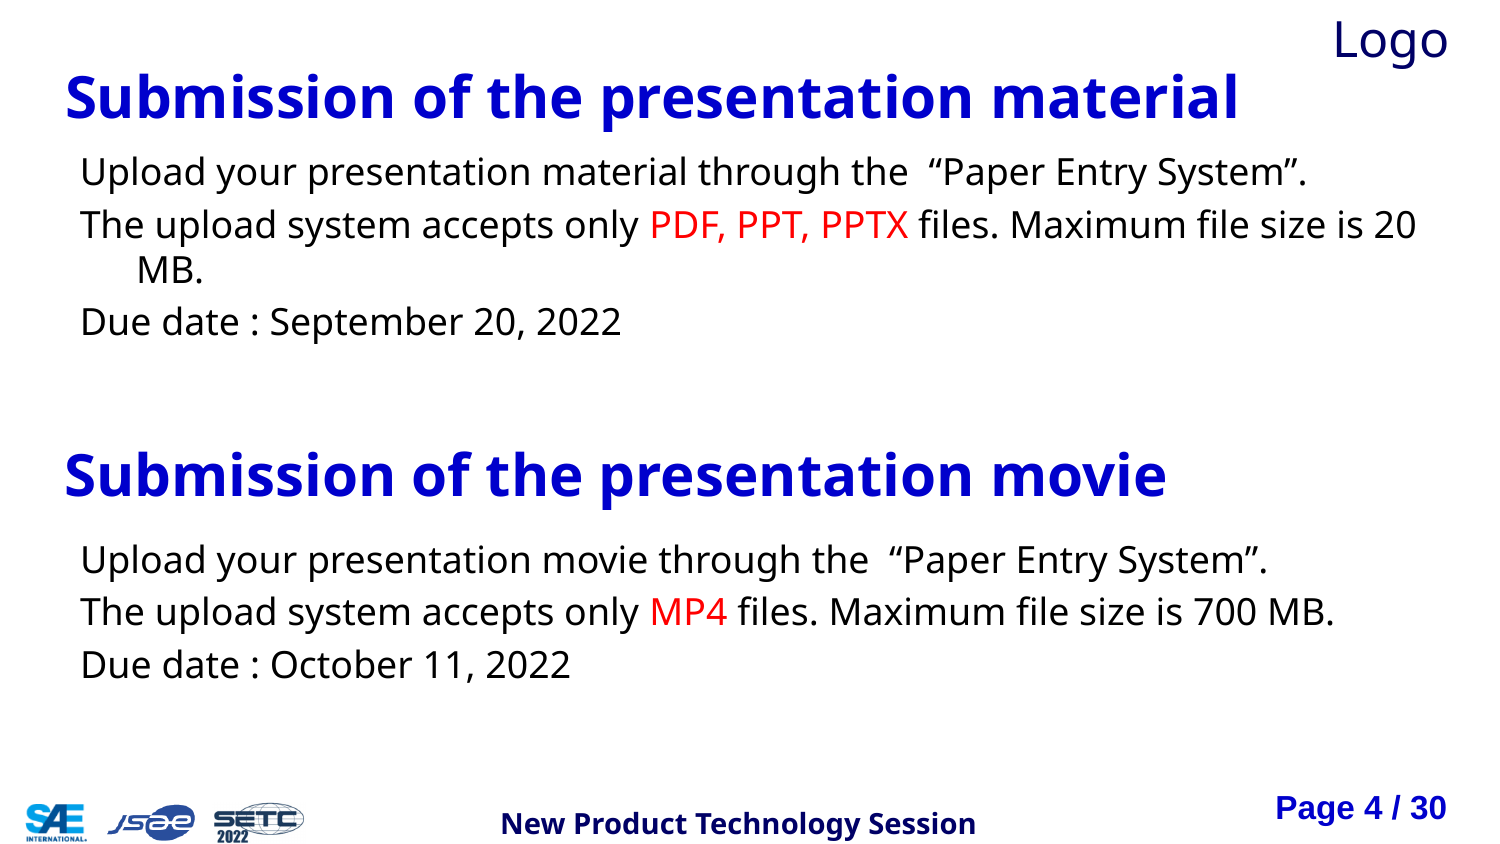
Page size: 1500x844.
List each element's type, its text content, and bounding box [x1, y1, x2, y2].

text_box Submission of the presentation movie [50, 421, 1500, 516]
title Submission of the presentation material [50, 43, 1500, 138]
text_box Upload your presentation material through the “Paper Entry System”. The upload system accepts only PDF, PPT, PPTX files. Maximum file size is 20 MB. Due date : September 20, 2022 [64, 140, 1475, 351]
picture [24, 802, 89, 844]
footer Page 4 / 30 [1149, 778, 1463, 815]
text_box Upload your presentation movie through the “Paper Entry System”. The upload system accepts only MP4 files. Maximum file size is 700 MB. Due date : October 11, 2022 [64, 528, 1483, 694]
picture [105, 802, 197, 844]
picture [212, 802, 306, 844]
